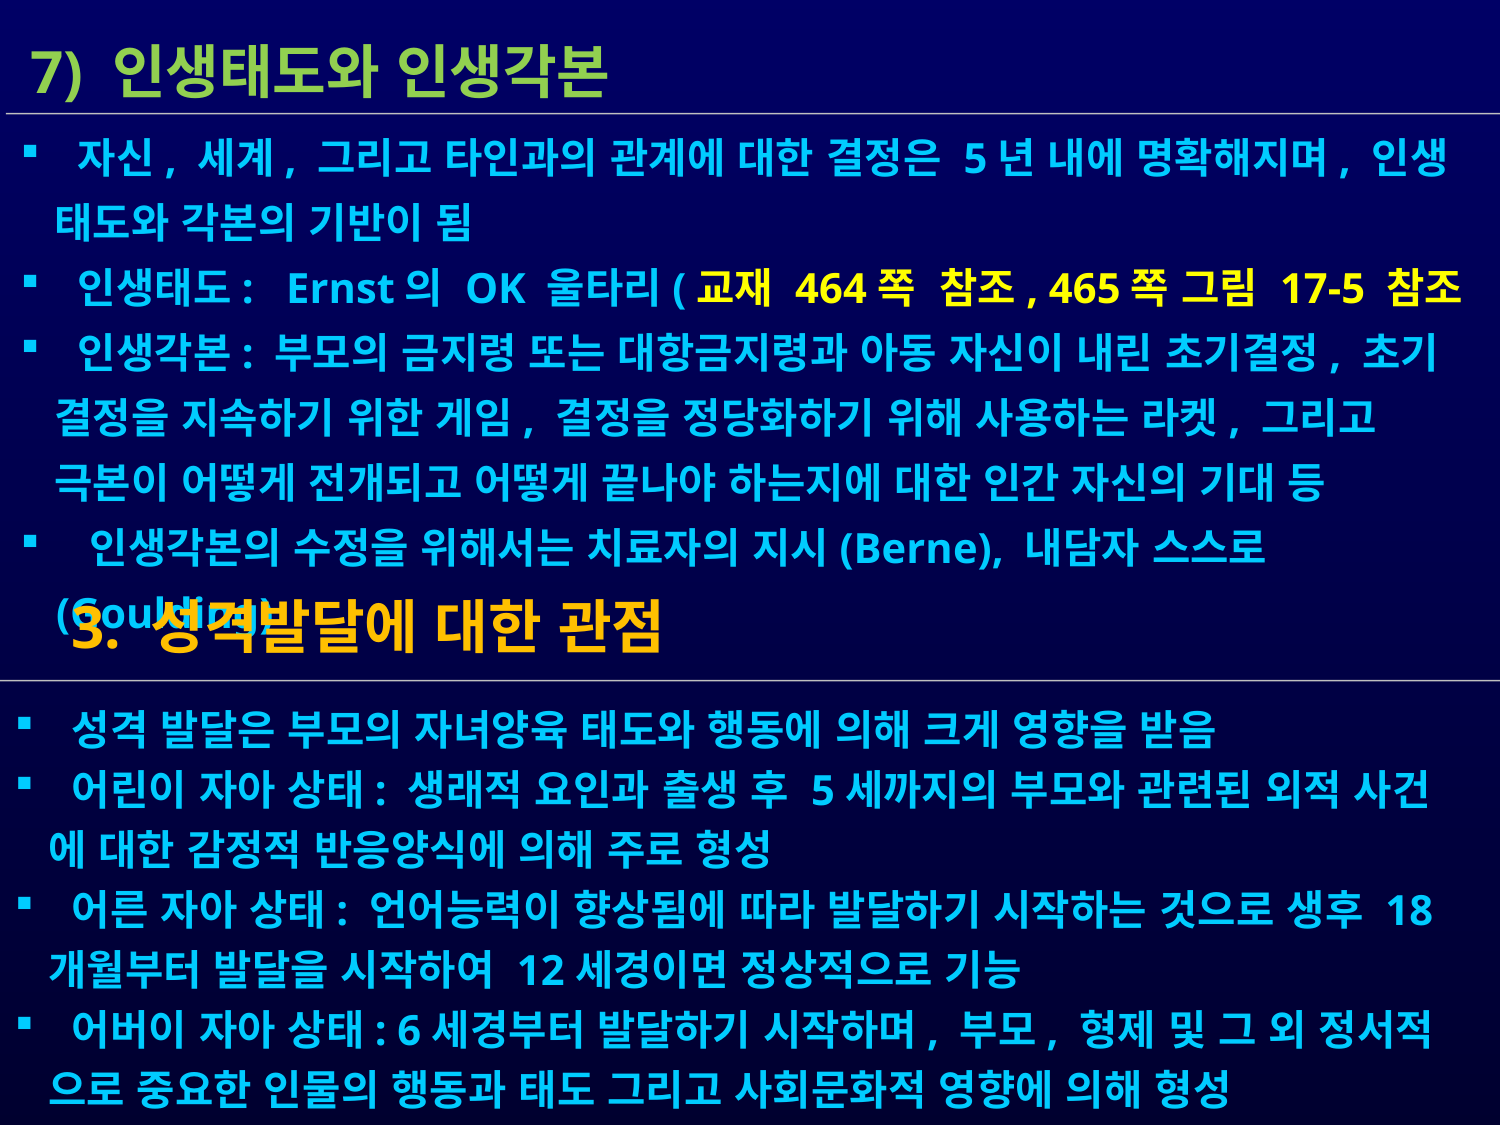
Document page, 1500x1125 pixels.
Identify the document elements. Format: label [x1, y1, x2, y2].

text_box [0, 27, 1500, 1118]
